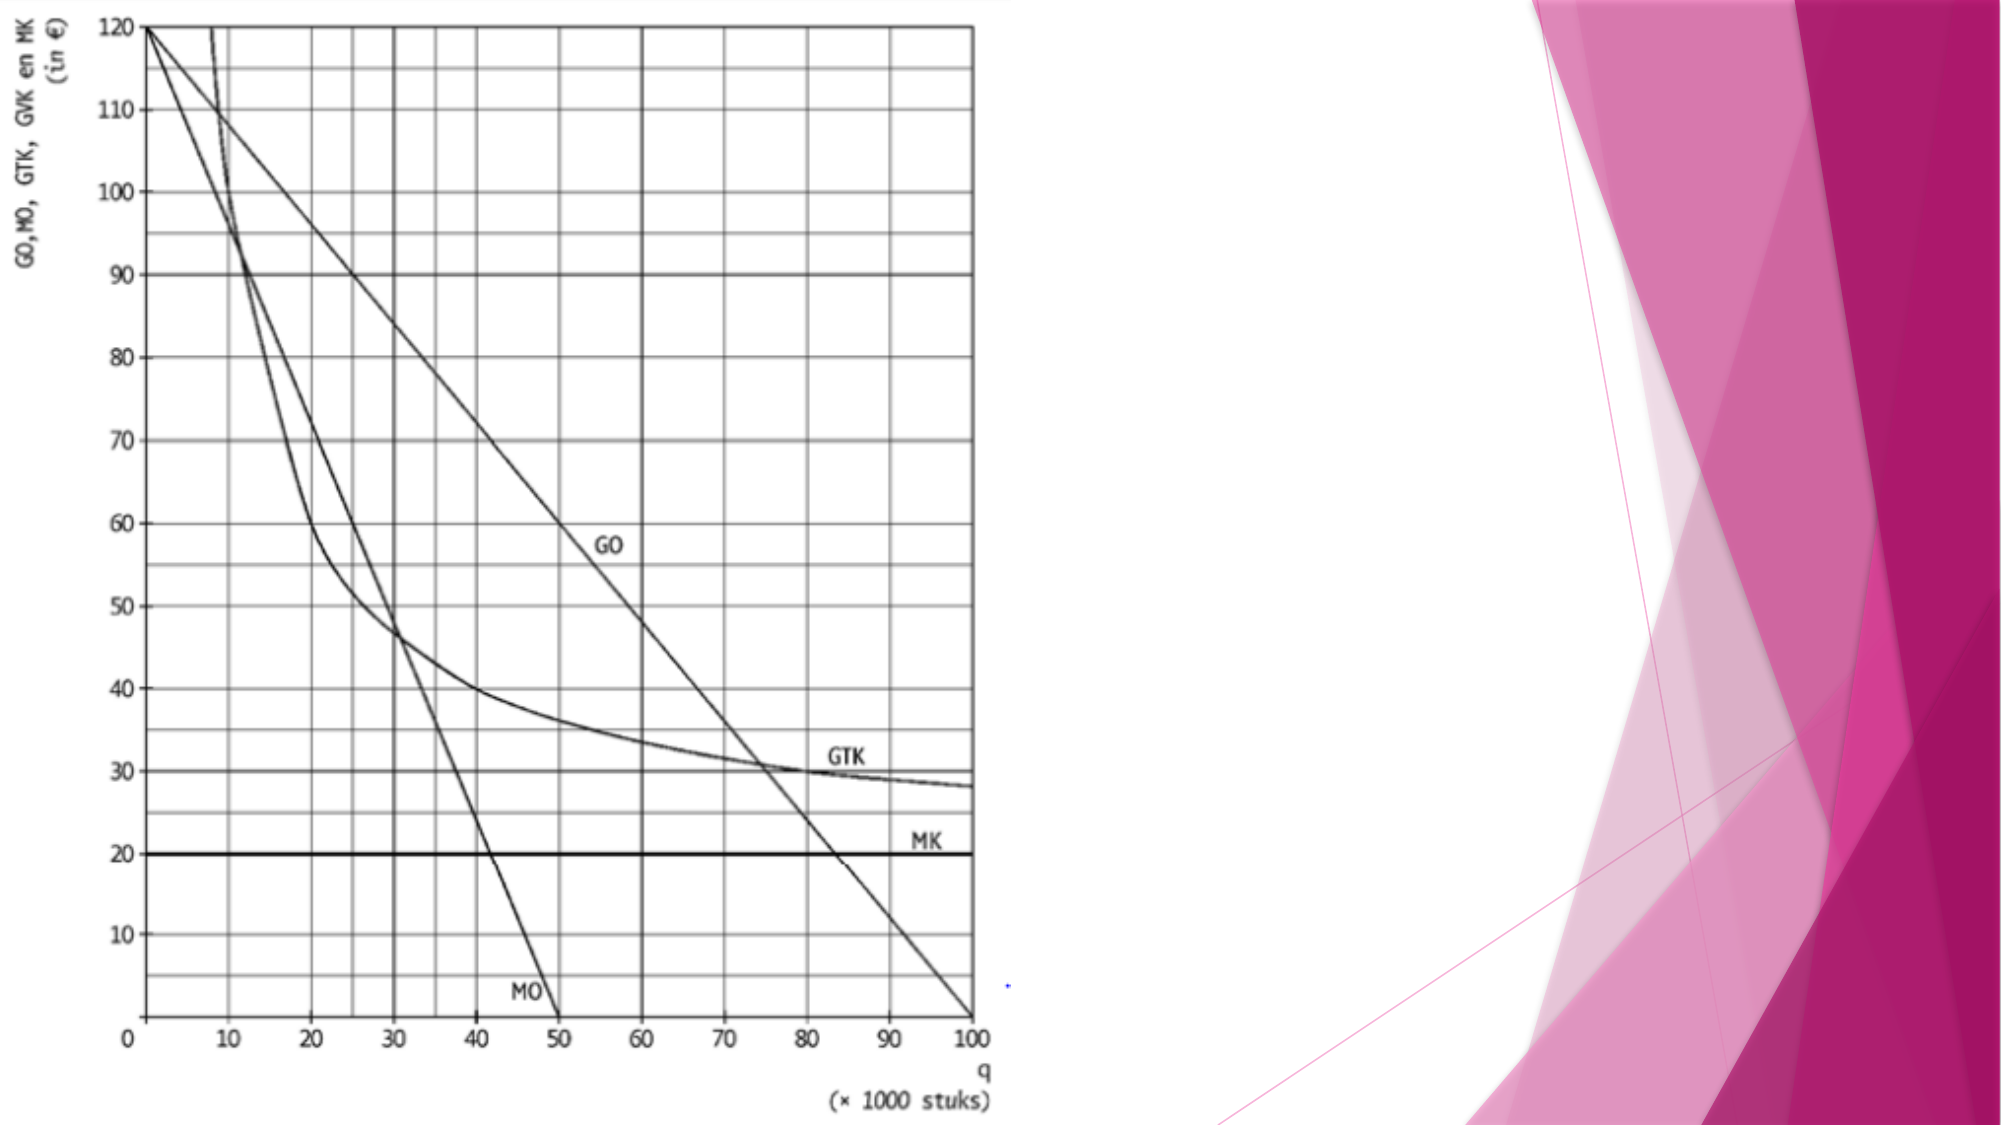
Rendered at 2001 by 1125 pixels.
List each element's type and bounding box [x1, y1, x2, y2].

picture [0, 0, 1011, 1125]
